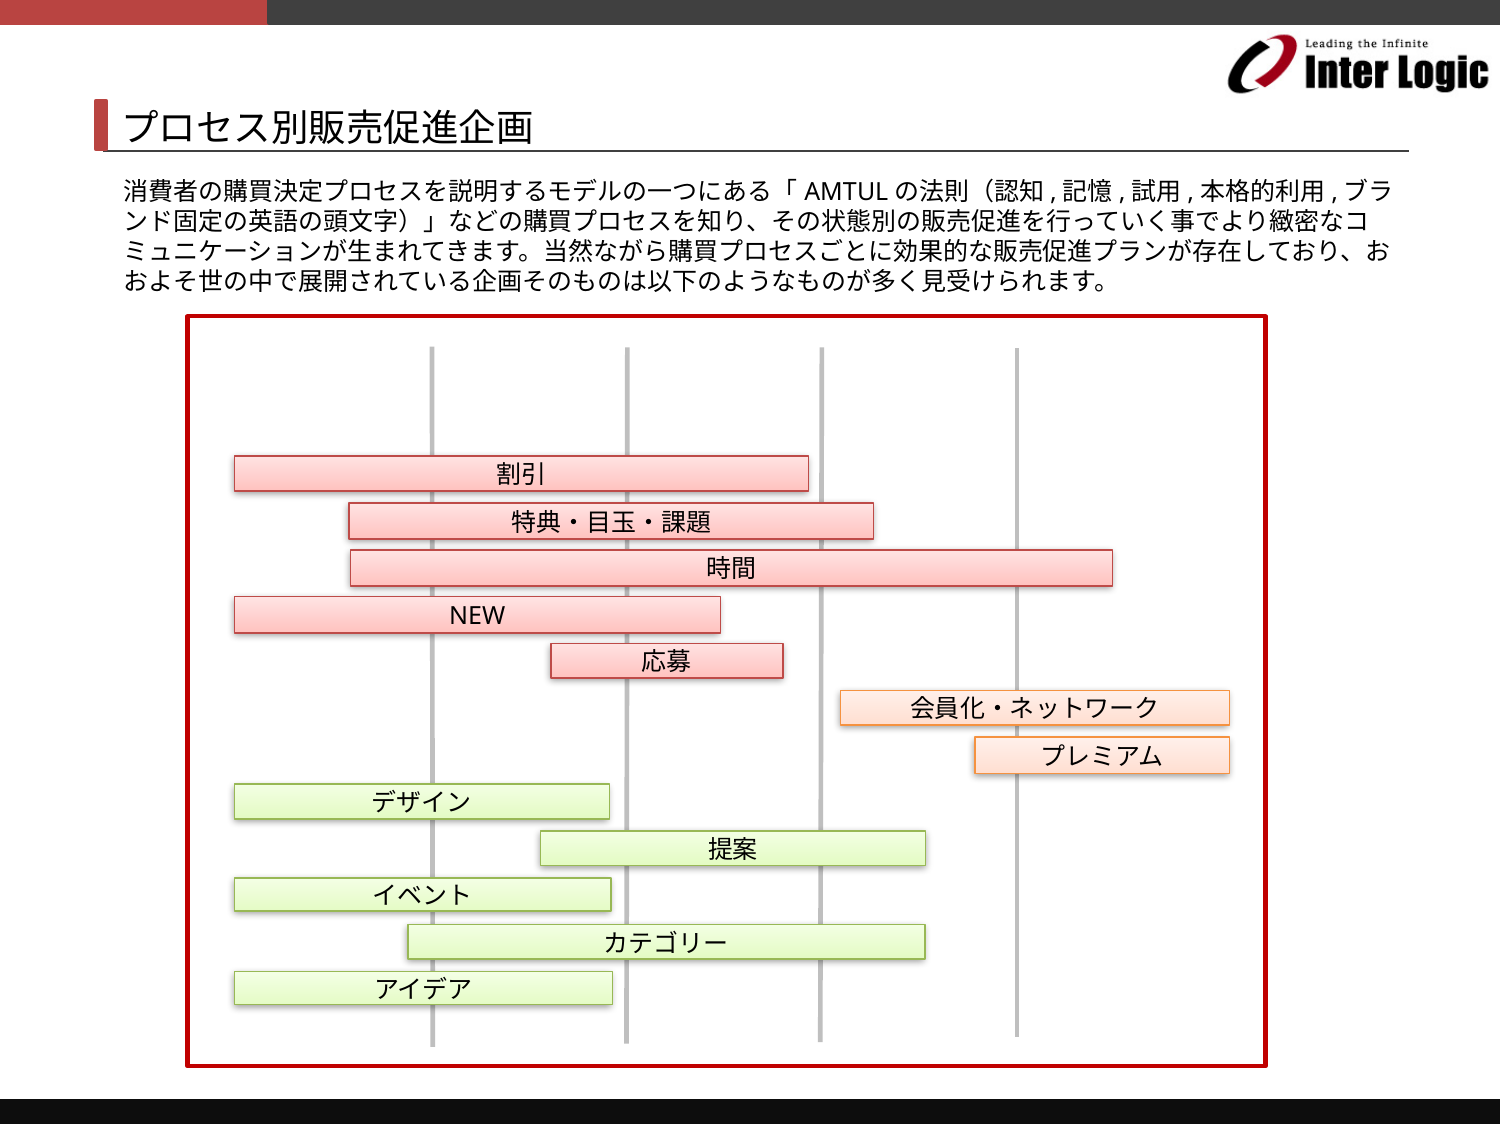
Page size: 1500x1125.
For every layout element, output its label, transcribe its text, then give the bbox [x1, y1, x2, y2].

text_box [0, 1099, 1500, 1124]
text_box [234, 239, 1235, 539]
text_box [0, 0, 267, 25]
text_box 消費者の購買決定プロセスを説明するモデルの一つにある「AMTULの法則（認知,記憶,試用,本格的利用,ブランド固定の英語の頭文字）」などの購買プロセスを知り、その状態別の販売促進を行っていく事でより緻密なコミュニケーションが生まれてきます。当然ながら購買プロセスごとに効果的な販売促進プランが存在しており、おおよそ世の中で展開されている企画そのものは以下のようなものが多く見受けられます。 [108, 167, 1410, 303]
picture [1216, 21, 1500, 106]
text_box [185, 700, 1268, 1068]
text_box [95, 100, 1409, 152]
text_box [267, 0, 1500, 25]
text_box [185, 314, 1268, 694]
